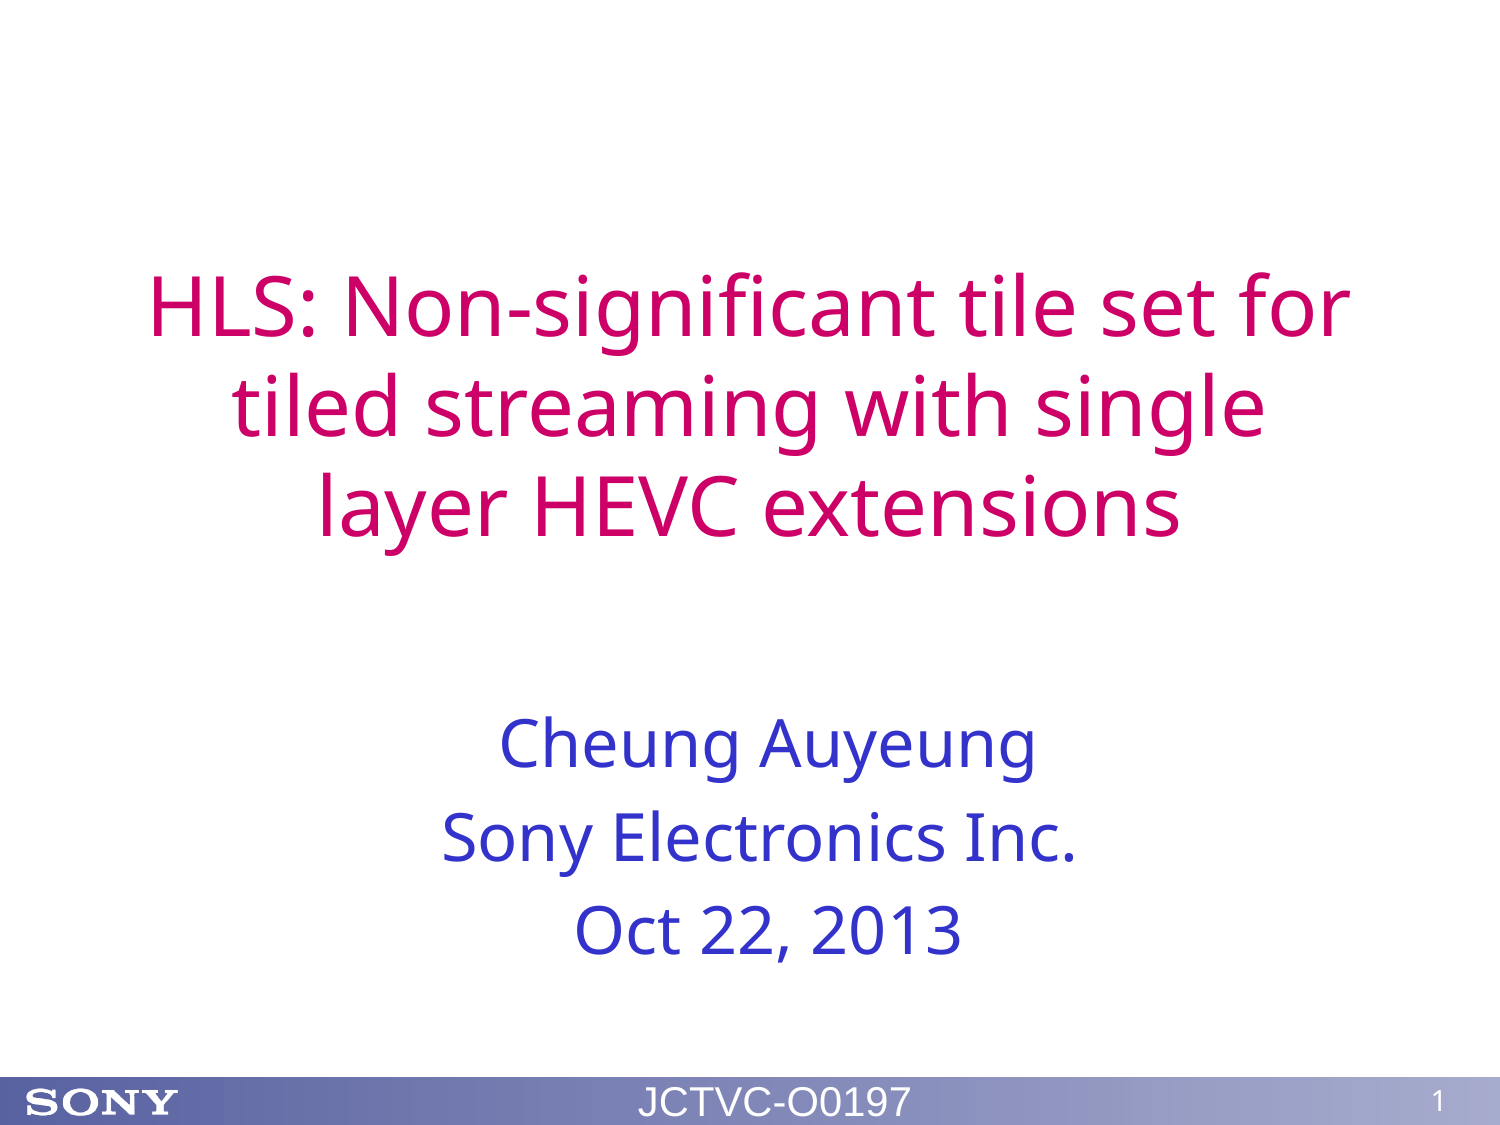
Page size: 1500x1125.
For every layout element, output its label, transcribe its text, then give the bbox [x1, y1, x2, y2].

subtitle Cheung Auyeung Sony Electronics Inc. Oct 22, 2013 [93, 693, 1444, 1125]
picture [26, 1088, 93, 1116]
slide_number 1 [1149, 1074, 1463, 1125]
footer JCTVC-O0197 [537, 1074, 1013, 1125]
title HLS: Non-significant tile set for tiled streaming with single layer HEVC extensions [112, 243, 1388, 563]
